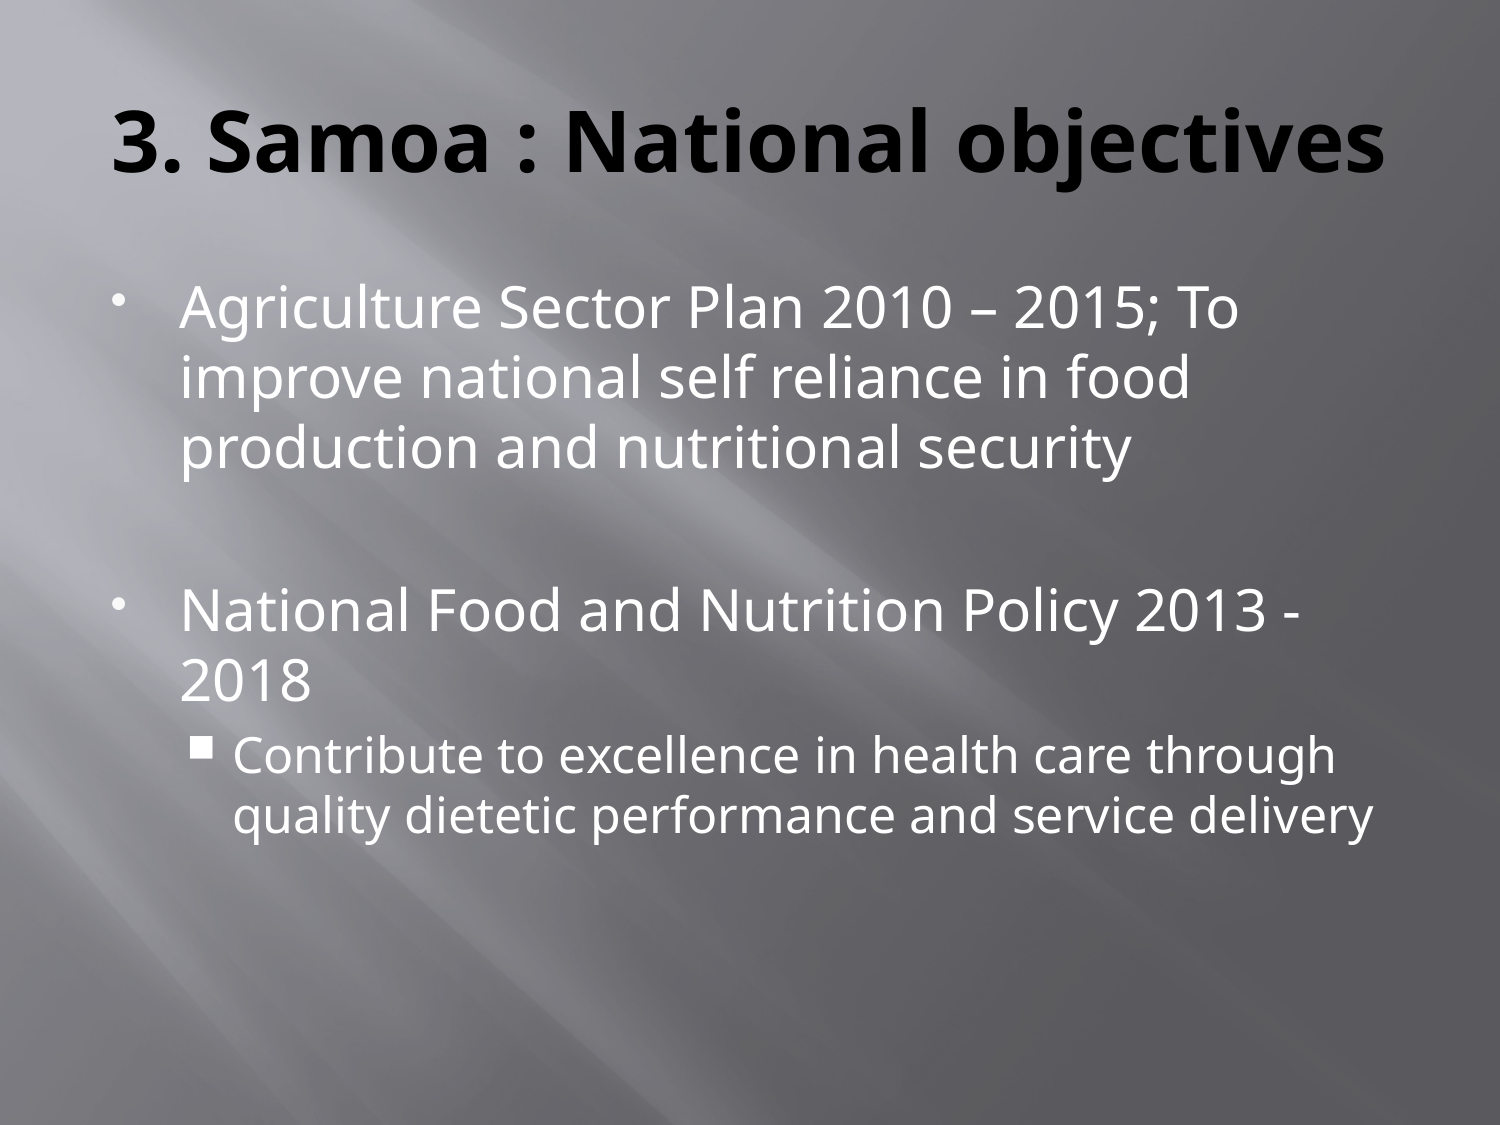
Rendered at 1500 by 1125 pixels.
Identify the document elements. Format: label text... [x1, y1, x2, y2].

list Agriculture Sector Plan 2010 – 2015; To improve national self reliance in food production and nutritional security National Food and Nutrition Policy 2013 - 2018 Contribute to excellence in health care through quality dietetic performance and service delivery [75, 262, 1425, 1035]
title 3. Samoa : National objectives [75, 45, 1425, 233]
